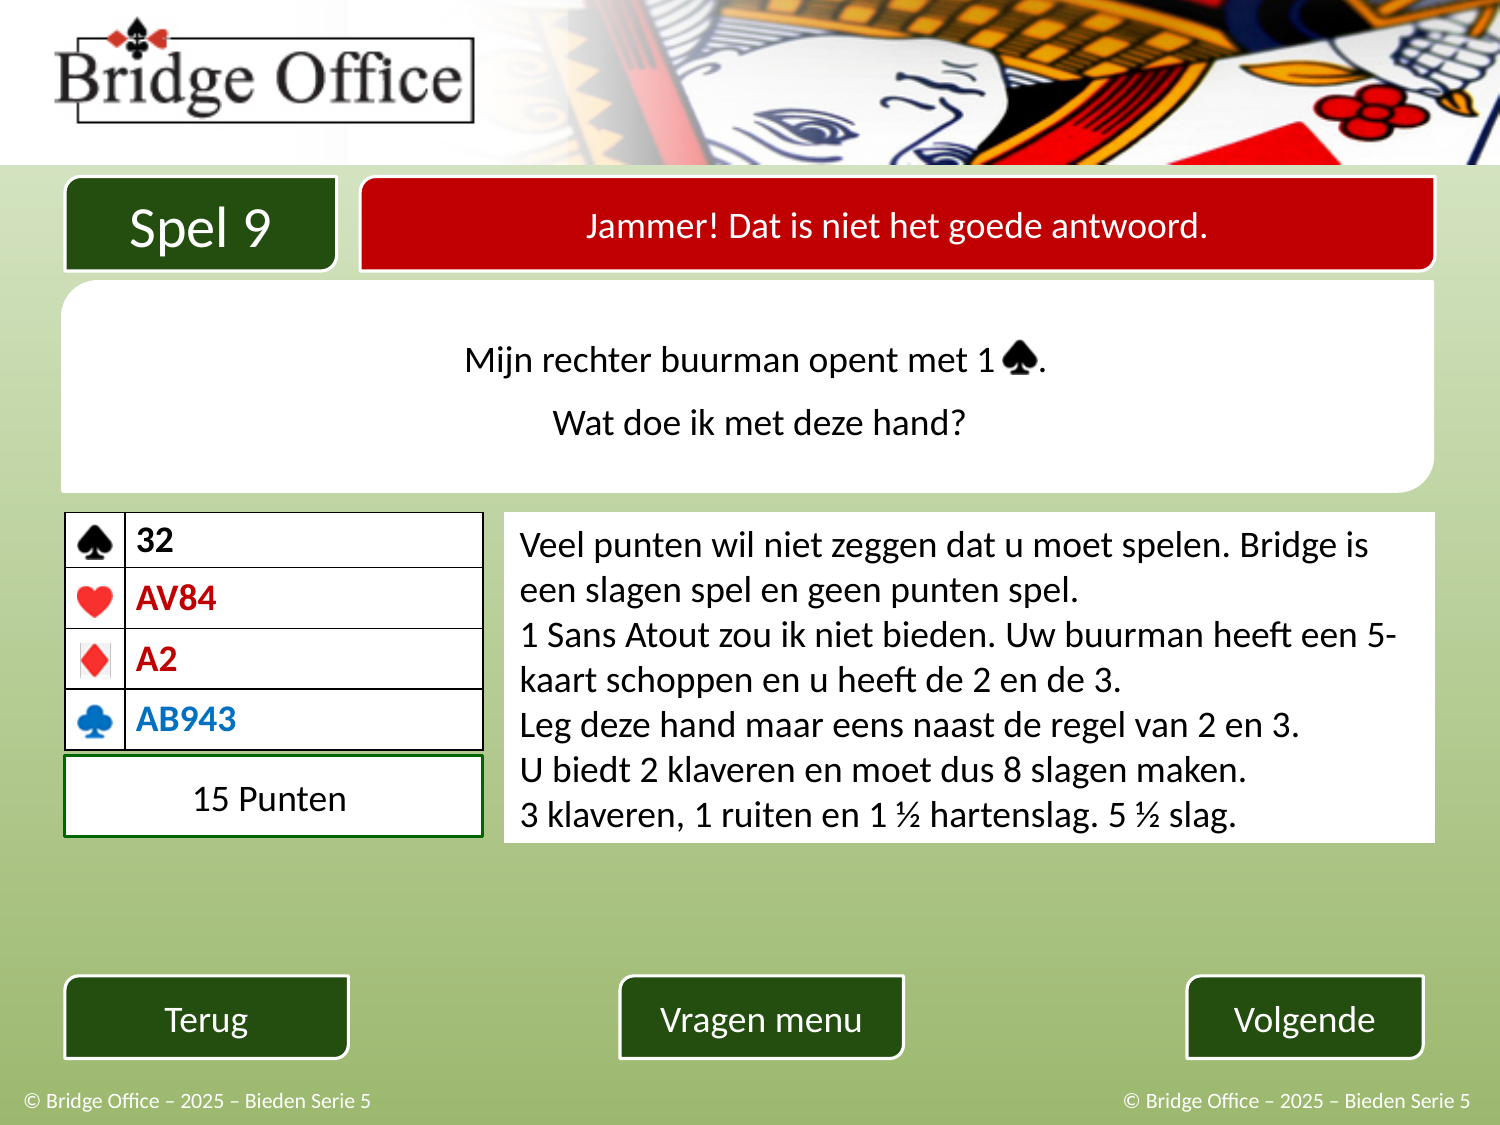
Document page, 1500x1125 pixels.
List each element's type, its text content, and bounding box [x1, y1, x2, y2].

text_box Terug [63, 974, 350, 1061]
text_box Mijn rechter buurman opent met 1 . [449, 327, 1075, 388]
picture [77, 524, 114, 561]
picture [77, 585, 114, 618]
picture [77, 703, 114, 740]
table_cell [66, 690, 124, 749]
table_cell AB943 [126, 690, 482, 749]
text_box Wat doe ik met deze hand? [537, 390, 986, 451]
text_box Jammer! Dat is niet het goede antwoord. [358, 179, 1437, 273]
text_box 15 Punten [63, 754, 484, 838]
table_cell [66, 629, 124, 688]
table_header 32 [126, 513, 482, 567]
picture [1001, 339, 1038, 375]
text_box [61, 280, 1435, 493]
text_box Veel punten wil niet zeggen dat u moet spelen. Bridge is een slagen spel en geen punten spel. 1 Sans Atout zou ik niet bieden. Uw buurman heeft een 5-kaart schoppen en u heeft de 2 en de 3. Leg deze hand maar eens naast de regel van 2 en 3. U biedt 2 klaveren en moet dus 8 slagen maken. 3 klaveren, 1 ruiten en 1 ½ hartenslag. 5 ½ slag. [504, 512, 1435, 843]
text_box Vragen menu [618, 974, 906, 1061]
picture [77, 643, 114, 679]
table_cell [66, 568, 124, 628]
table_cell A2 [126, 629, 482, 688]
picture [0, 0, 1500, 166]
text_box © Bridge Office – 2025 – Bieden Serie 5 [1107, 1079, 1500, 1121]
table_cell AV84 [126, 568, 482, 628]
text_box Volgende [1185, 974, 1425, 1061]
text_box © Bridge Office – 2025 – Bieden Serie 5 [8, 1079, 393, 1121]
text_box Spel 9 [63, 179, 339, 273]
table_header [66, 513, 124, 567]
